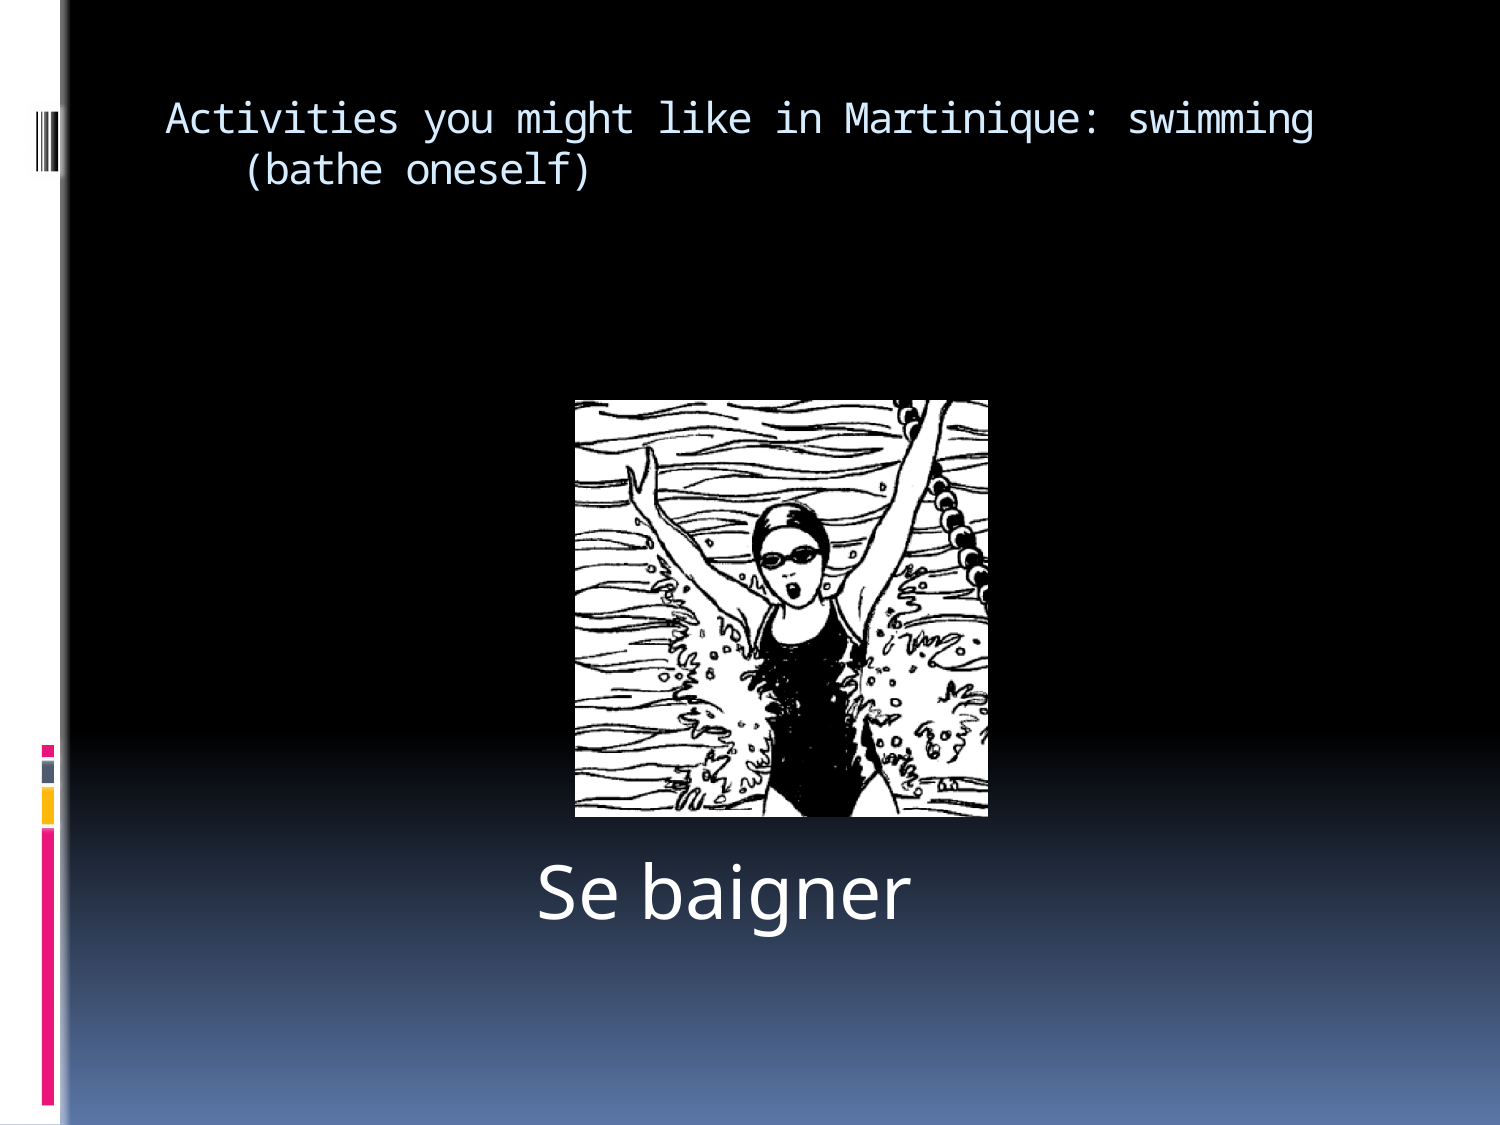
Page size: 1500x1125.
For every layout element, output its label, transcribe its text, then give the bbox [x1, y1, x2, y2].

picture [574, 399, 988, 817]
text_box Se baigner [75, 837, 1375, 943]
title Activities you might like in Martinique: swimming (bathe oneself) [150, 83, 1425, 234]
